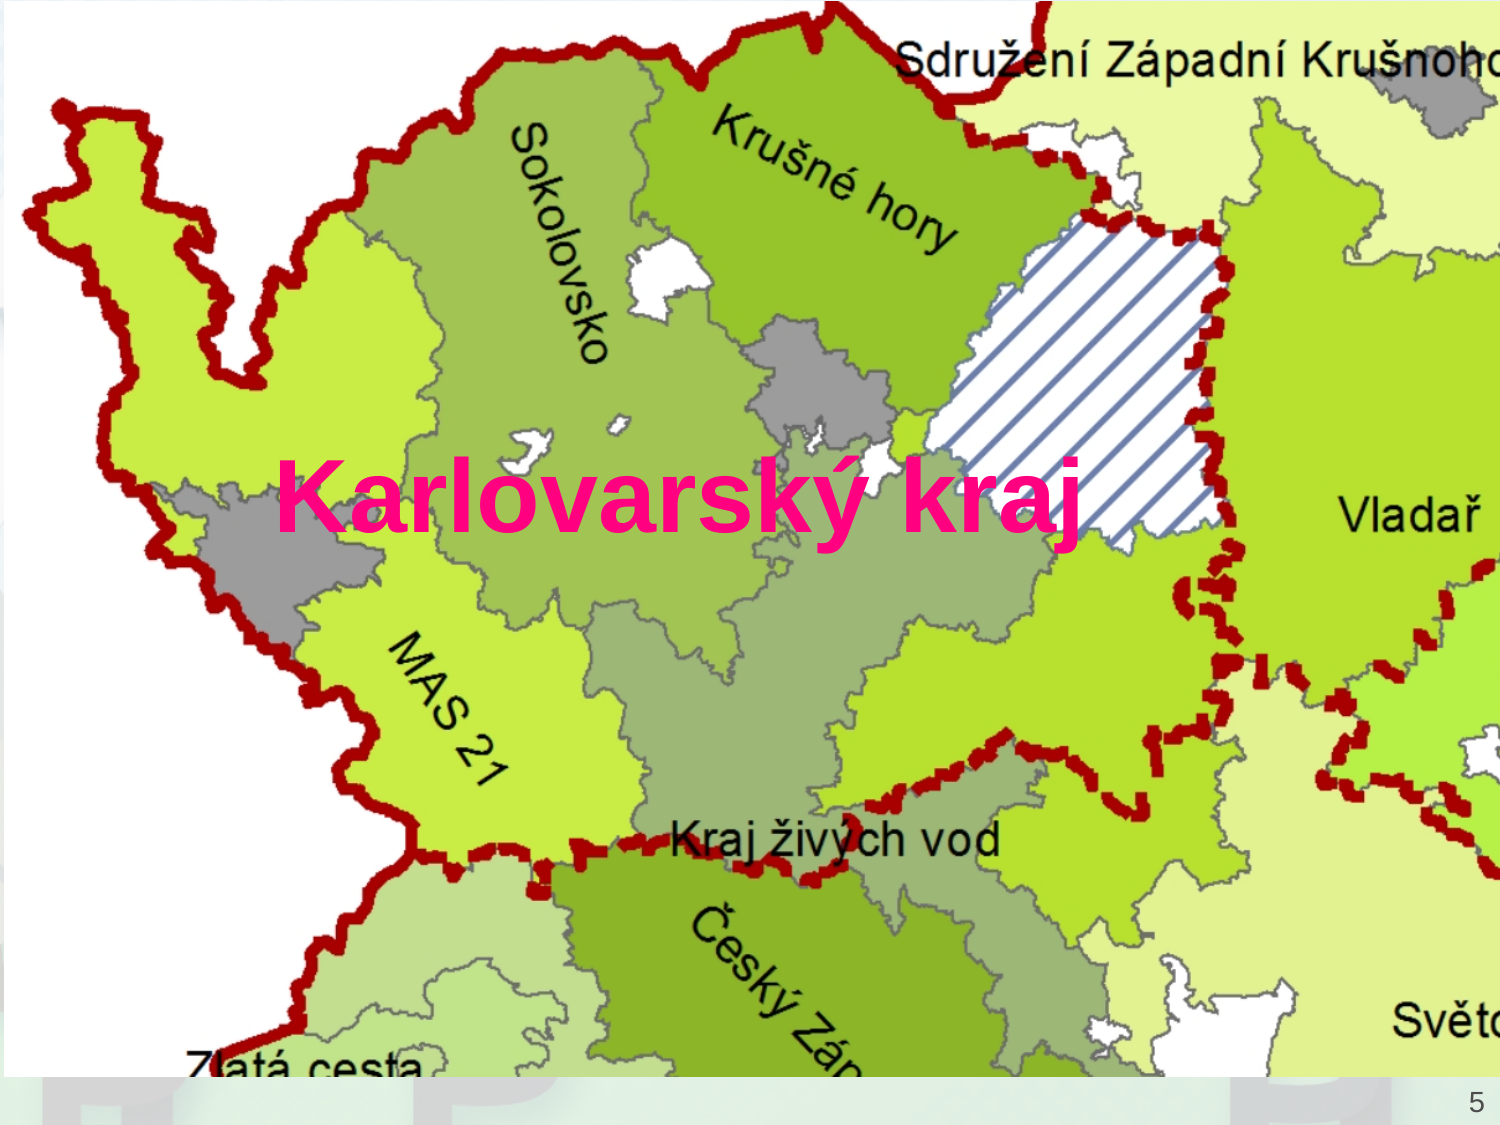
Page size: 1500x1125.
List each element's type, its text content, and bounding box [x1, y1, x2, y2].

slide_number 5 [1150, 1077, 1500, 1125]
picture [3, 1, 1500, 1077]
